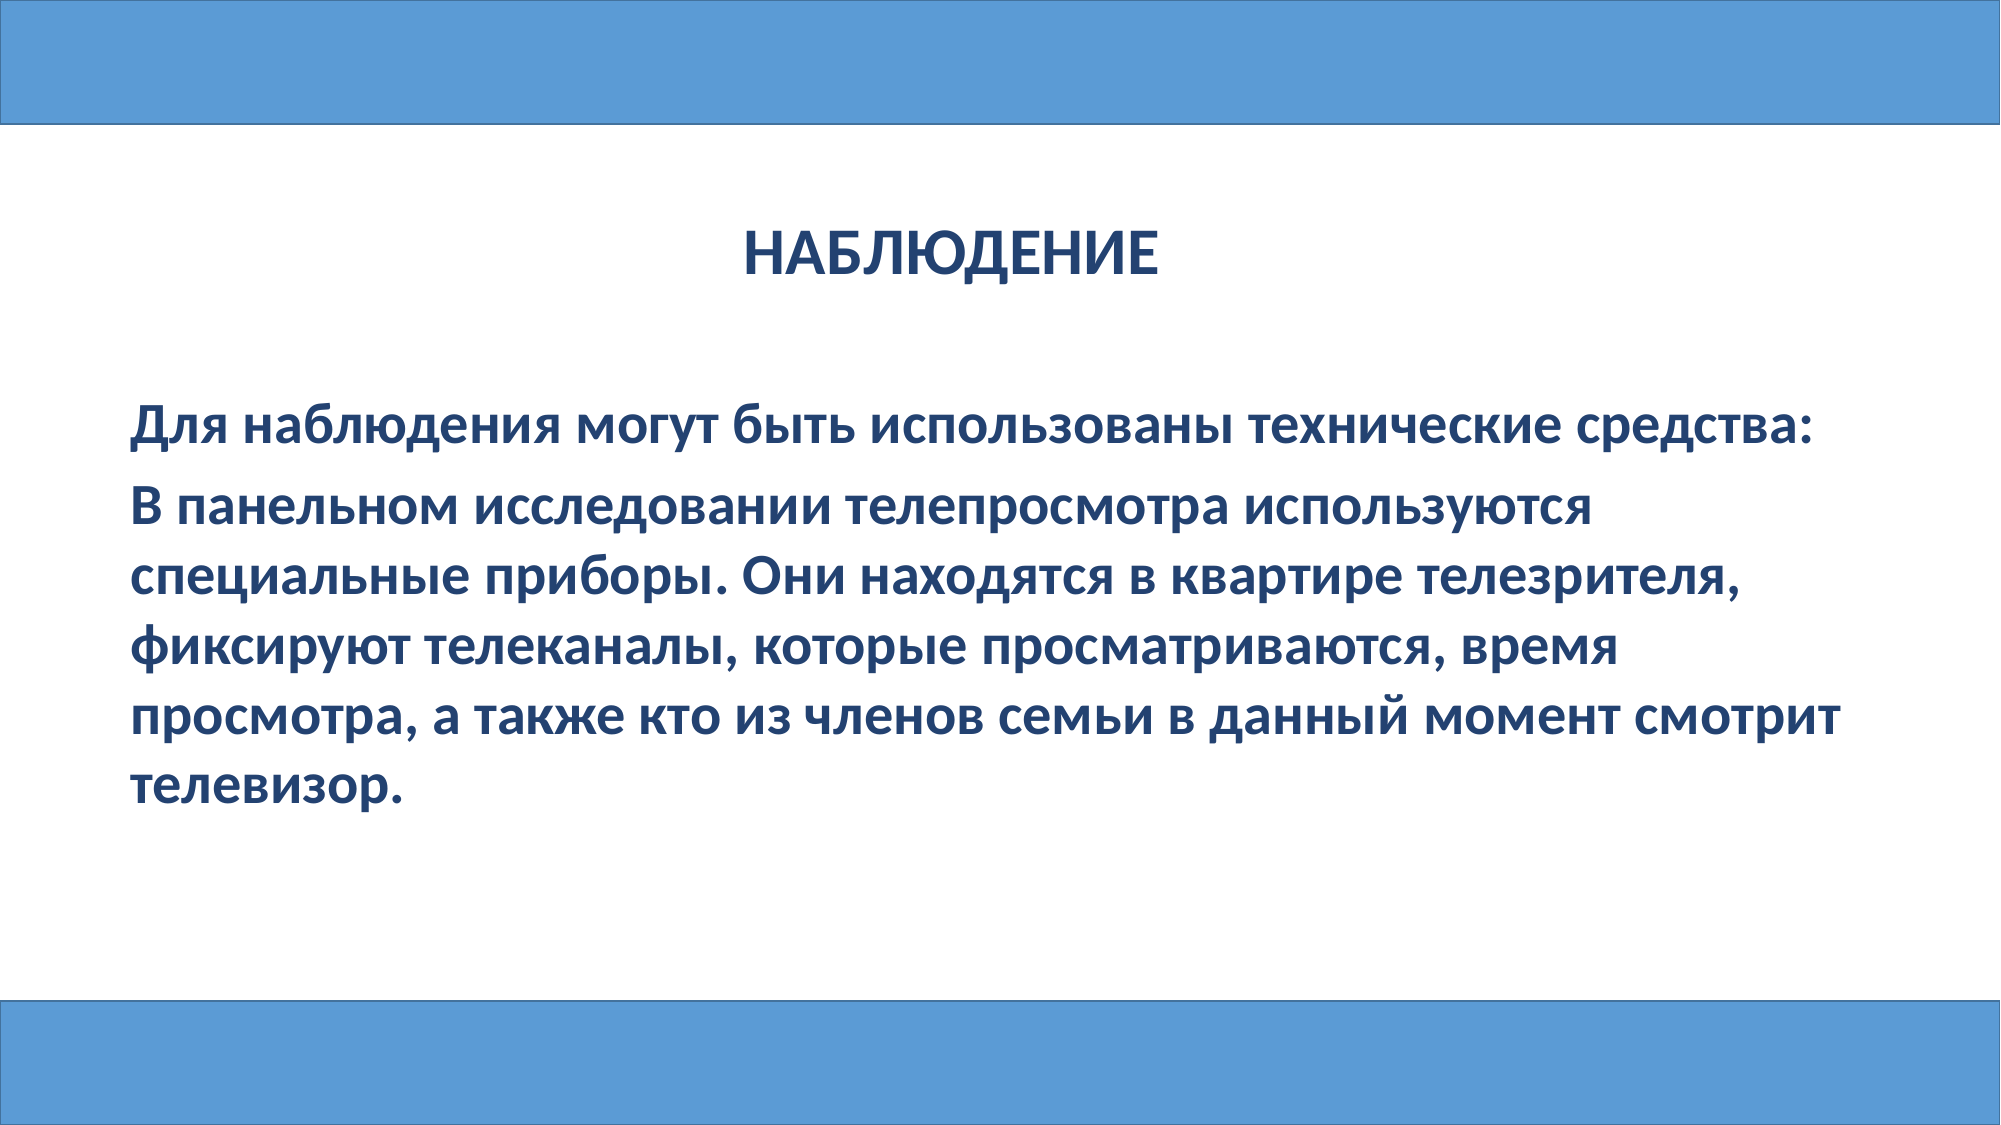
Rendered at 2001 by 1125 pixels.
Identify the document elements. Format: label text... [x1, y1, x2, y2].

list Для наблюдения могут быть использованы технические средства: В панельном исследовании телепросмотра используются специальные приборы. Они находятся в квартире телезрителя, фиксируют телеканалы, которые просматриваются, время просмотра, а также кто из членов семьи в данный момент смотрит телевизор. [115, 377, 1916, 1001]
text_box [0, 1001, 2000, 1125]
text_box НАБЛЮДЕНИЕ [728, 200, 1175, 295]
text_box [0, 0, 2000, 124]
